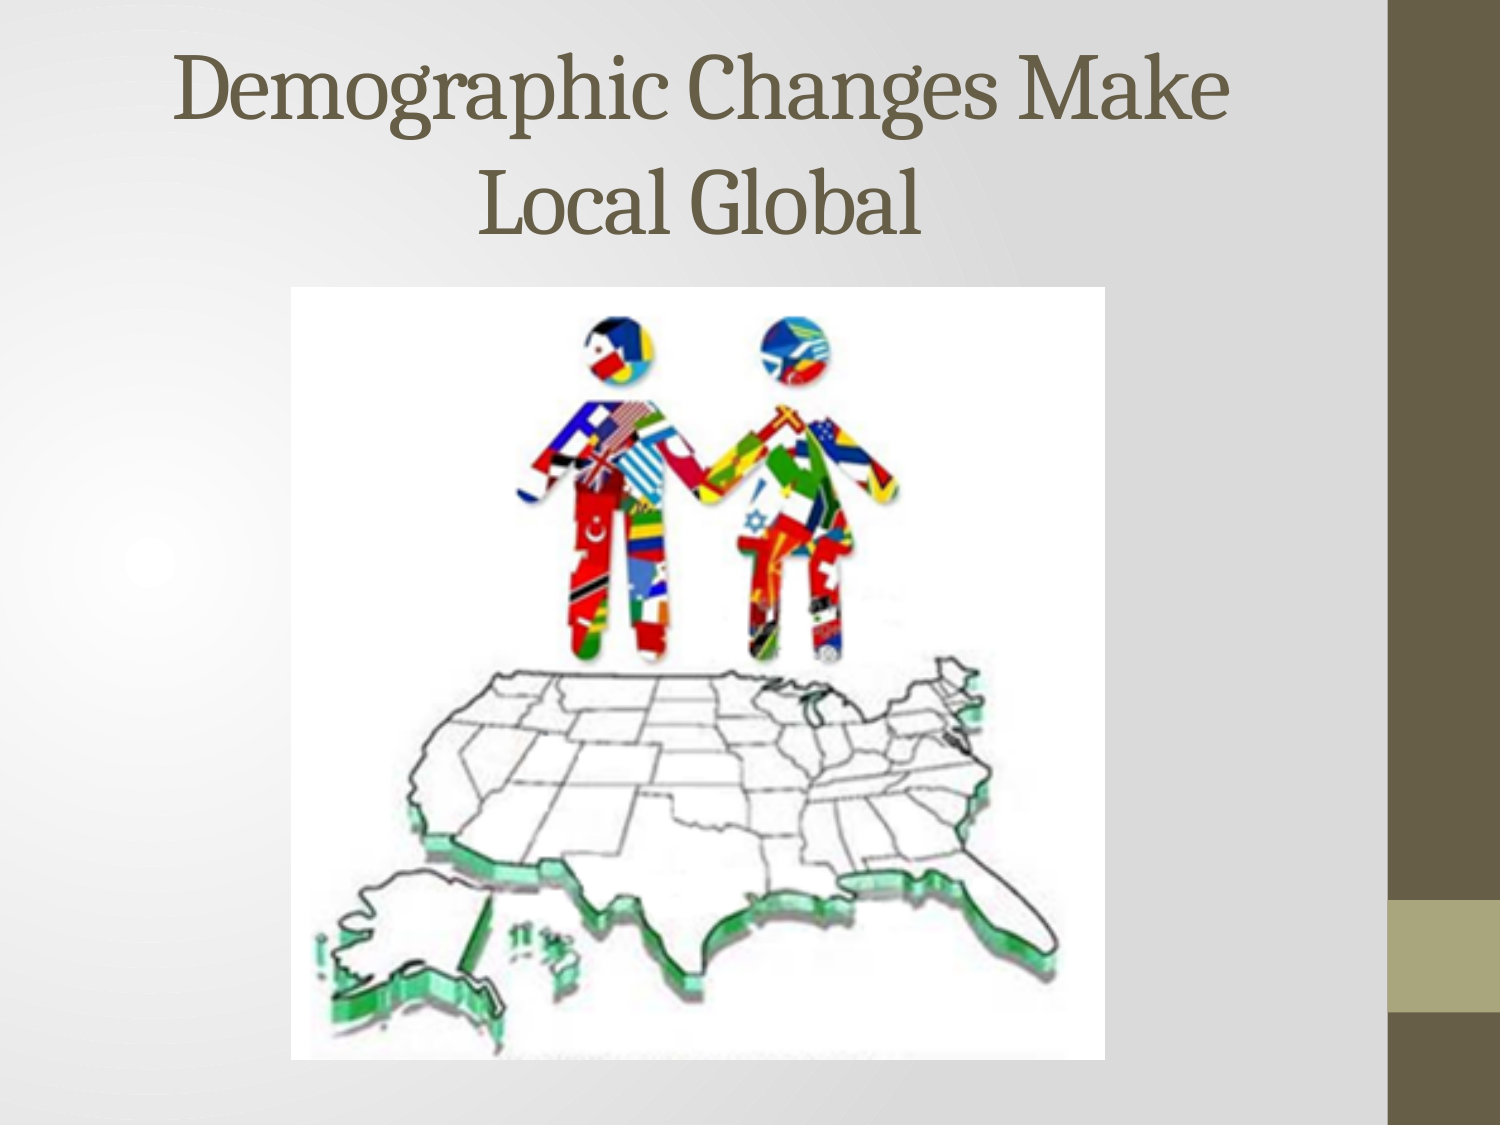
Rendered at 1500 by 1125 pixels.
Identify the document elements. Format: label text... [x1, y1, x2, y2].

title Demographic Changes Make Local Global [75, 45, 1325, 233]
picture [291, 286, 1105, 1061]
